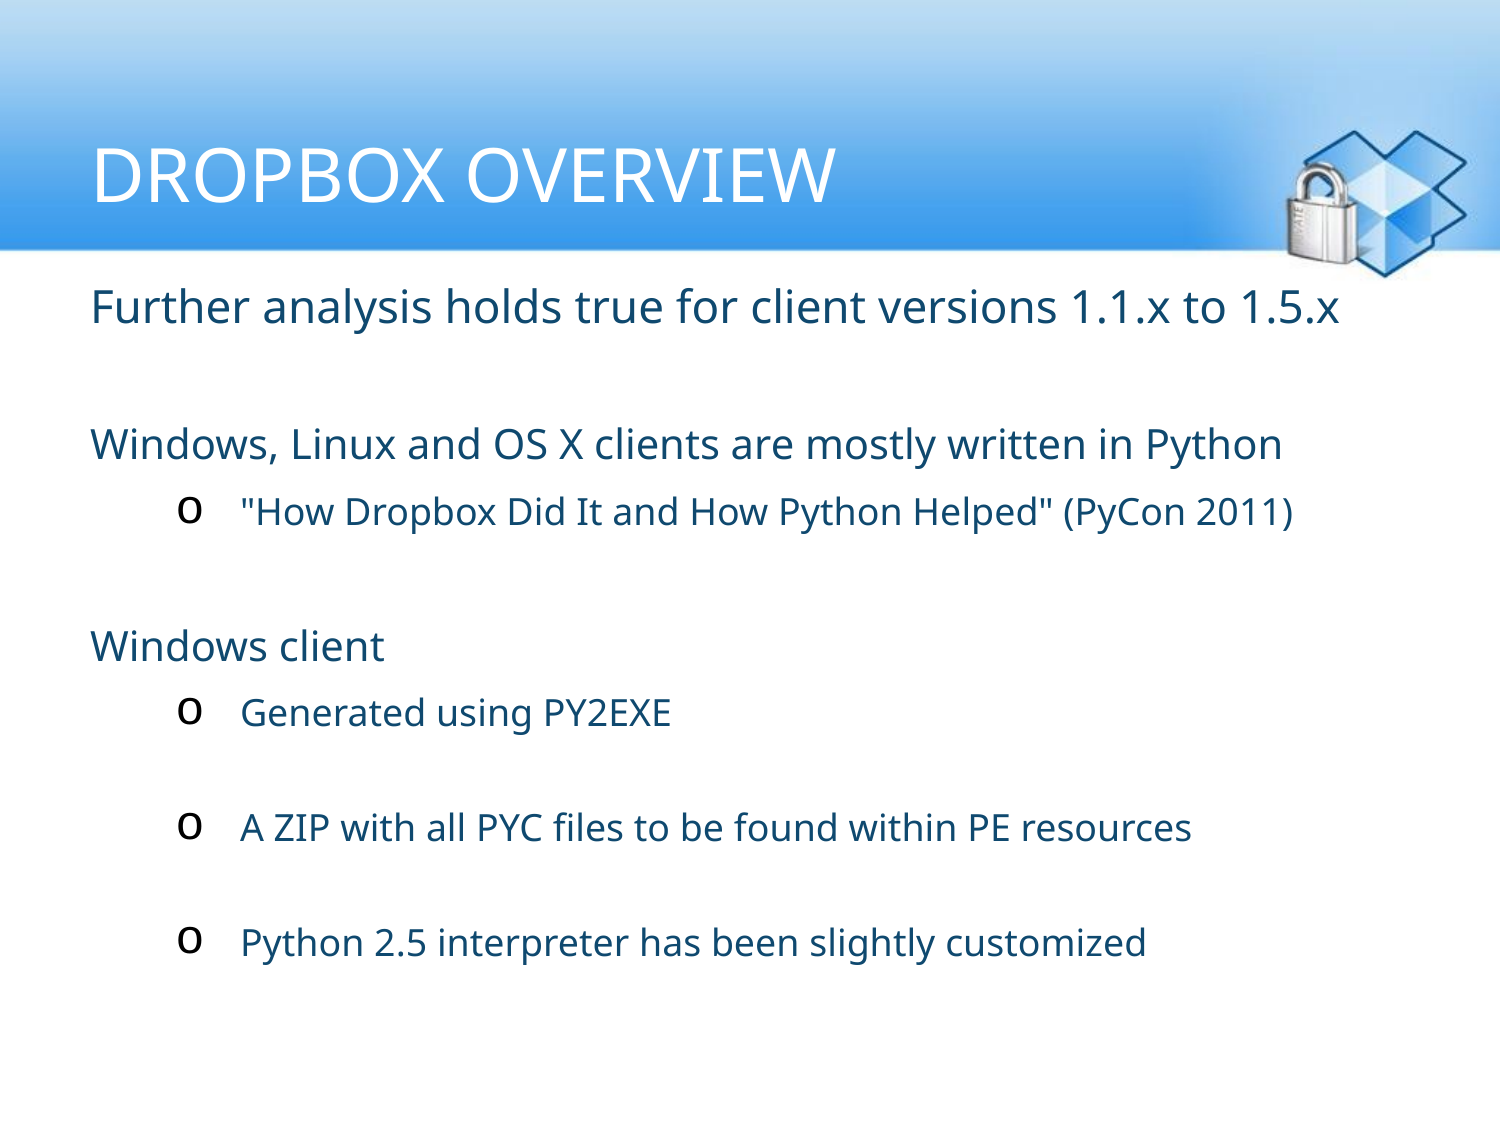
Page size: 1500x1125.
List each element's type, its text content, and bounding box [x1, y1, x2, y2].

list Further analysis holds true for client versions 1.1.x to 1.5.x Windows, Linux and OS X clients are mostly written in Python "How Dropbox Did It and How Python Helped" (PyCon 2011) Windows client Generated using PY2EXE A ZIP with all PYC files to be found within PE resources Python 2.5 interpreter has been slightly customized [75, 262, 1425, 1078]
title Dropbox overview [75, 45, 1425, 233]
picture [0, 0, 1500, 1125]
